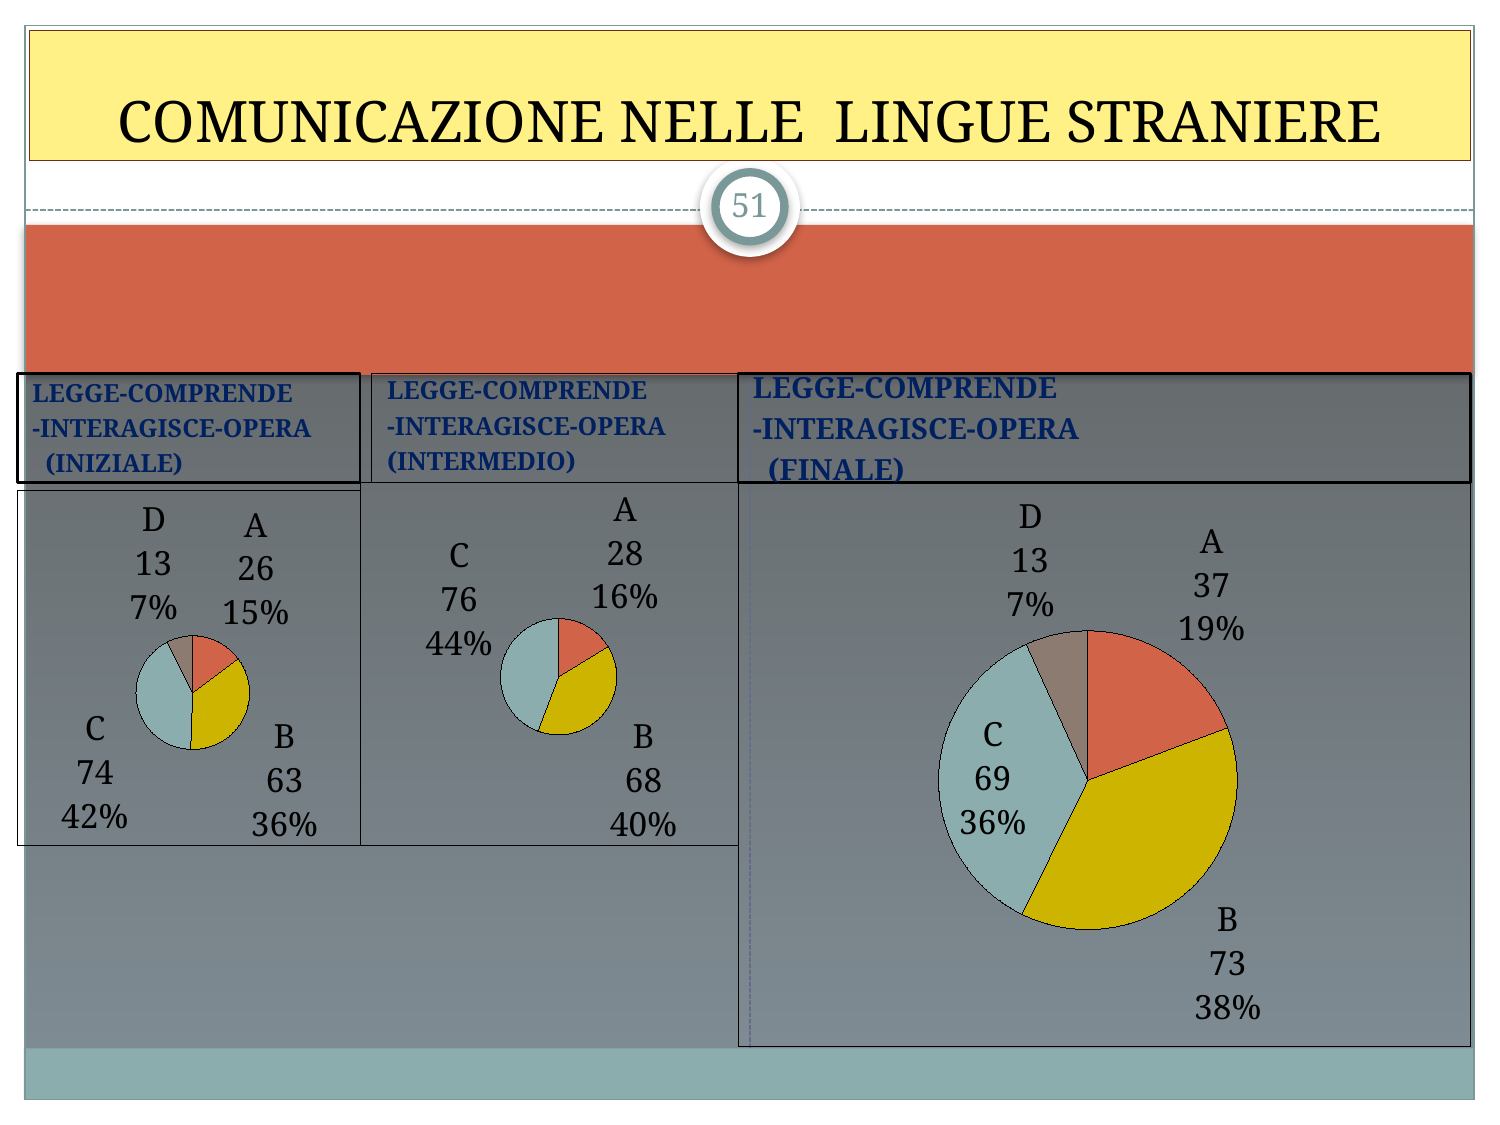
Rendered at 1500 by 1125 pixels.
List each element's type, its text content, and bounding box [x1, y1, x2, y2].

title COMUNICAZIONE NELLE LINGUE STRANIERE [29, 30, 1471, 161]
slide_number 51 [712, 171, 788, 244]
list LEGGE-COMPRENDE -INTERAGISCE-OPERA (INIZIALE) [16, 372, 361, 484]
chart [17, 482, 1471, 1047]
text_box LEGGE-COMPRENDE -INTERAGISCE-OPERA (INTERMEDIO) [371, 373, 737, 480]
list LEGGE-COMPRENDE -INTERAGISCE-OPERA (FINALE) [737, 372, 1472, 481]
